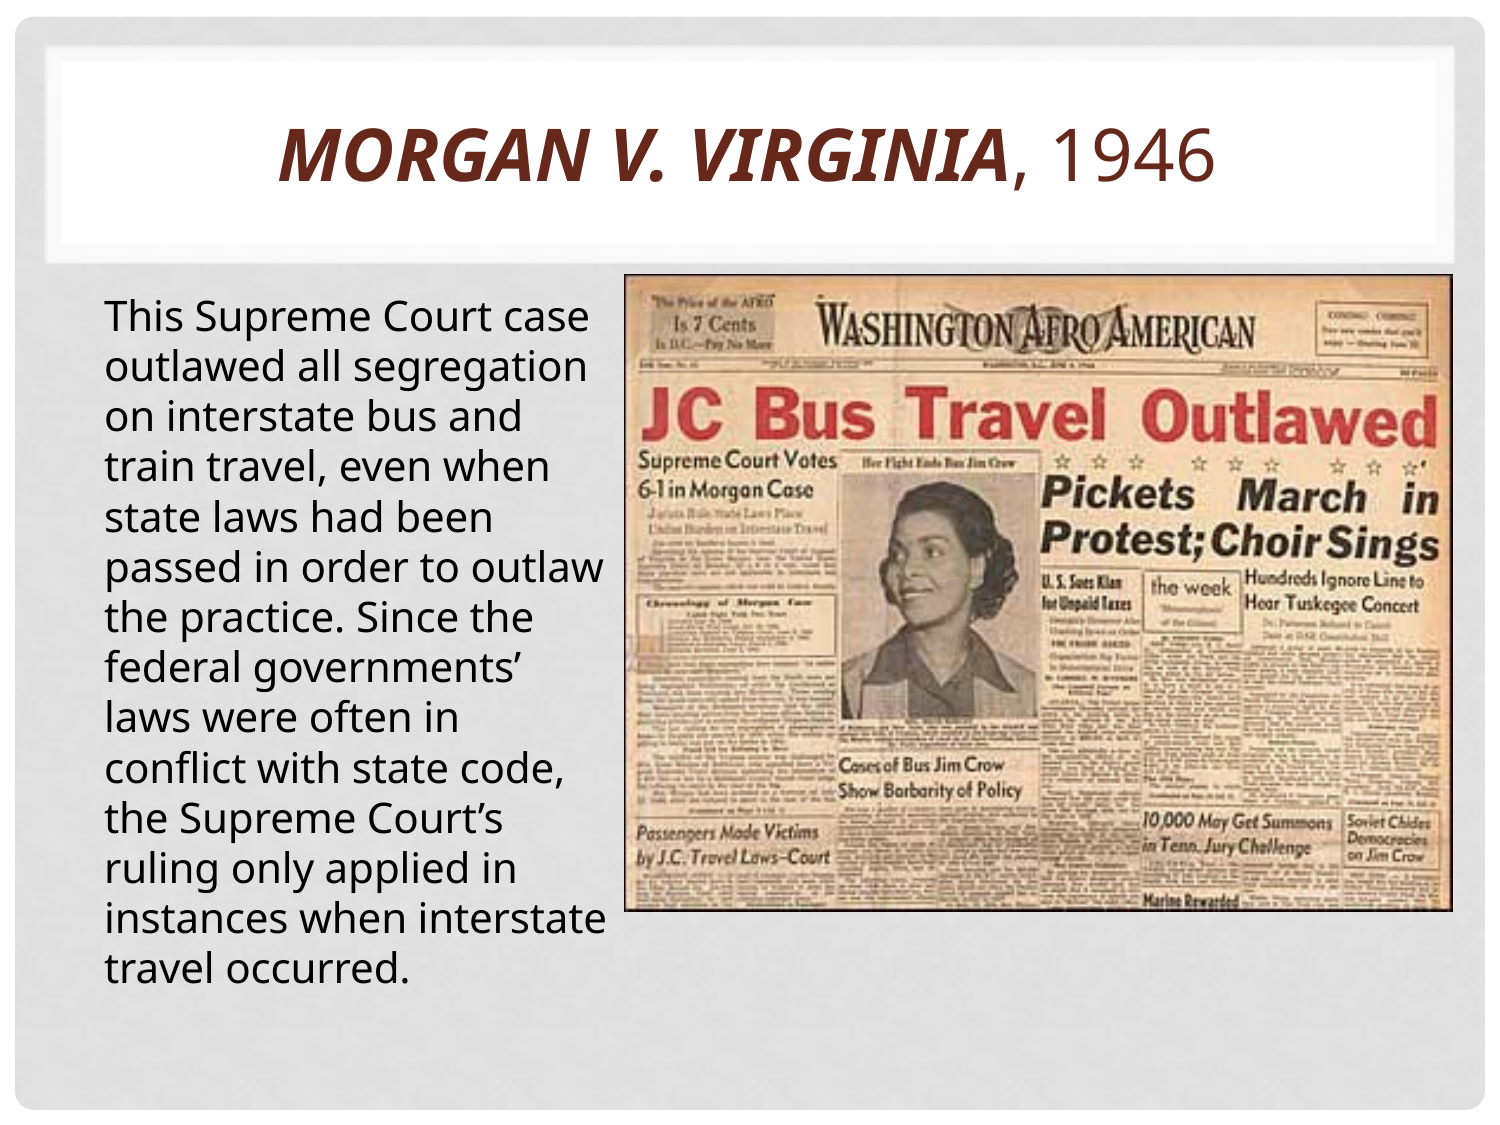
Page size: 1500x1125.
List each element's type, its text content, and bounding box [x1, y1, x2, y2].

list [624, 274, 1453, 912]
list This Supreme Court case outlawed all segregation on interstate bus and train travel, even when state laws had been passed in order to outlaw the practice. Since the federal governments’ laws were often in conflict with state code, the Supreme Court’s ruling only applied in instances when interstate travel occurred. [69, 281, 625, 1005]
title Morgan V. Virginia, 1946 [69, 66, 1425, 238]
